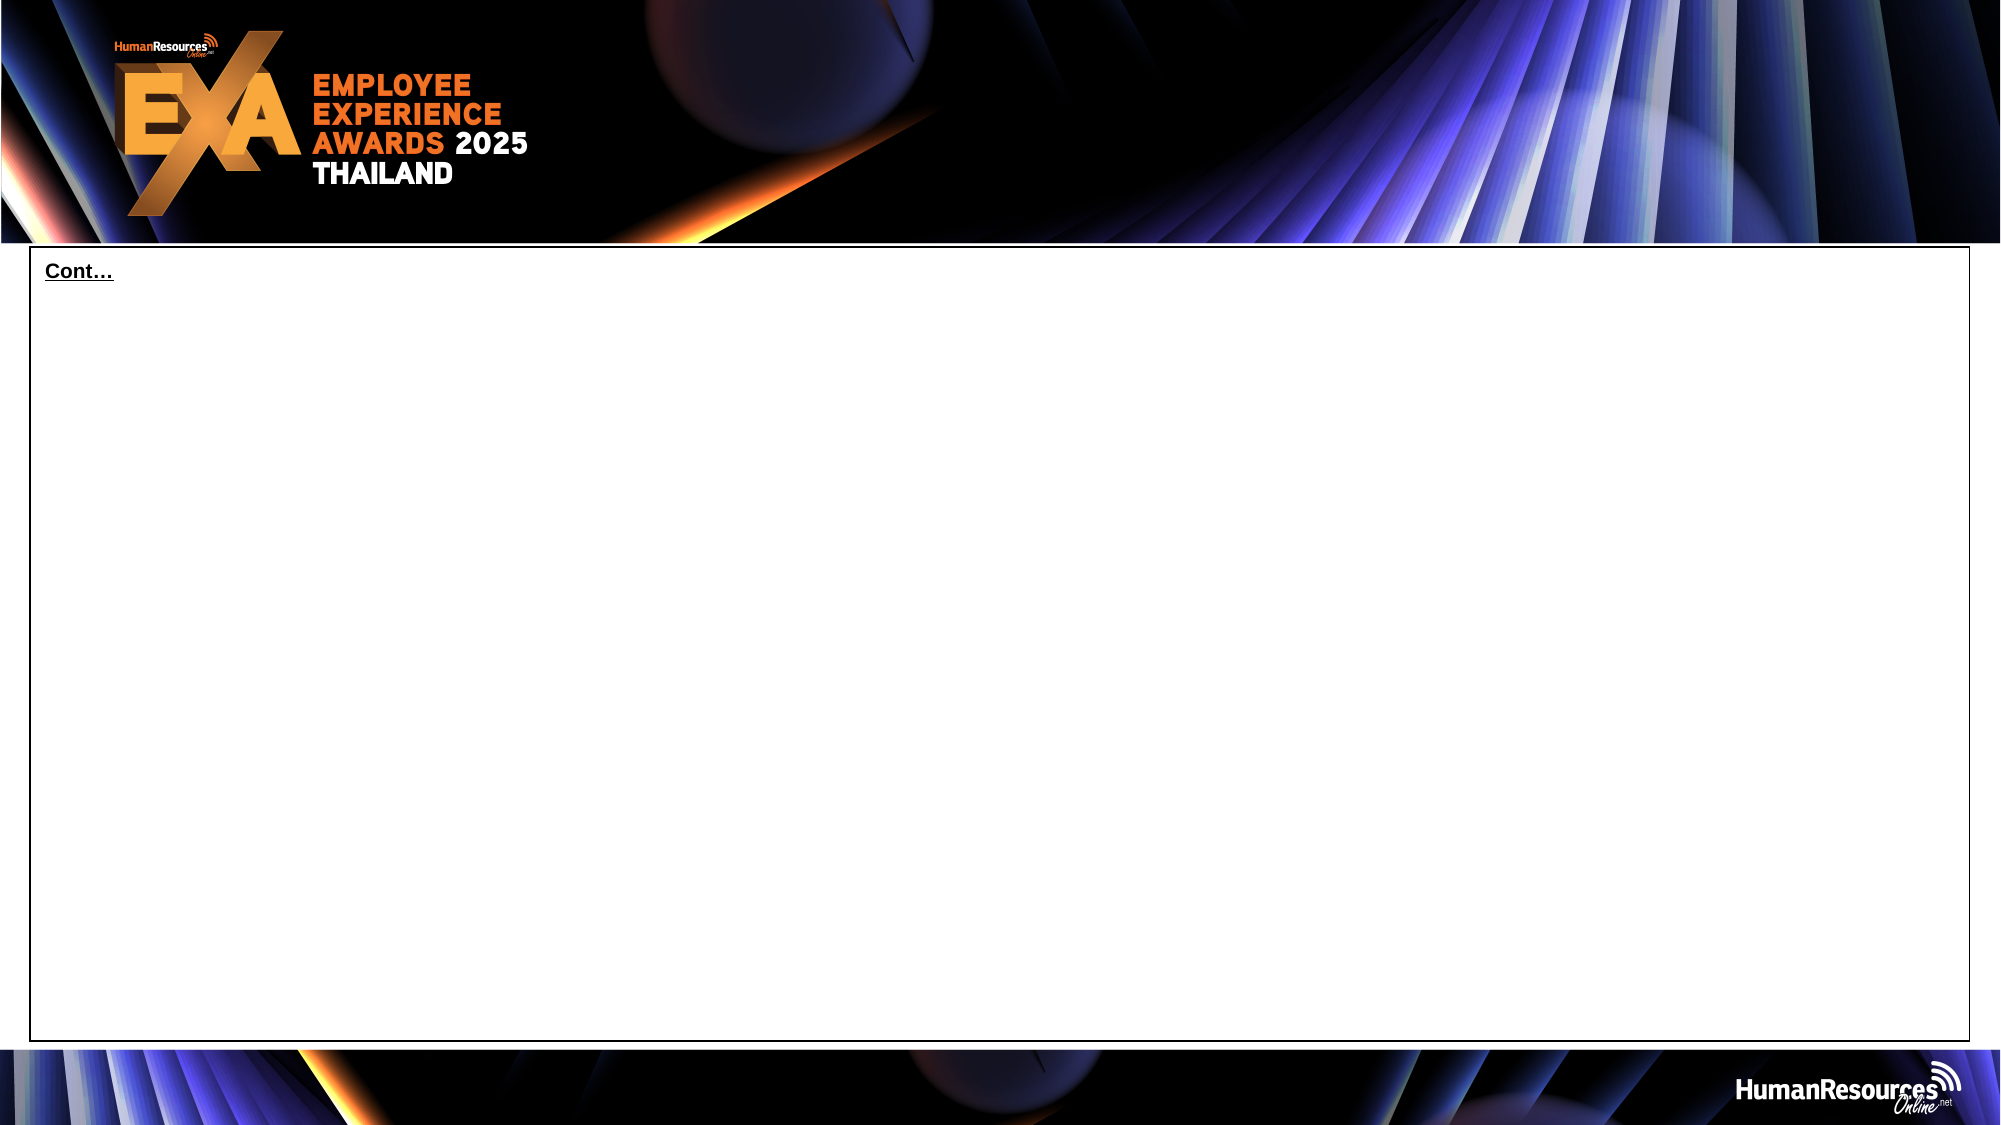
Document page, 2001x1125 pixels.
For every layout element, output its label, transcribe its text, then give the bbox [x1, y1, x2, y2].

text_box Cont… [30, 246, 1970, 1042]
picture [0, 0, 2001, 1125]
